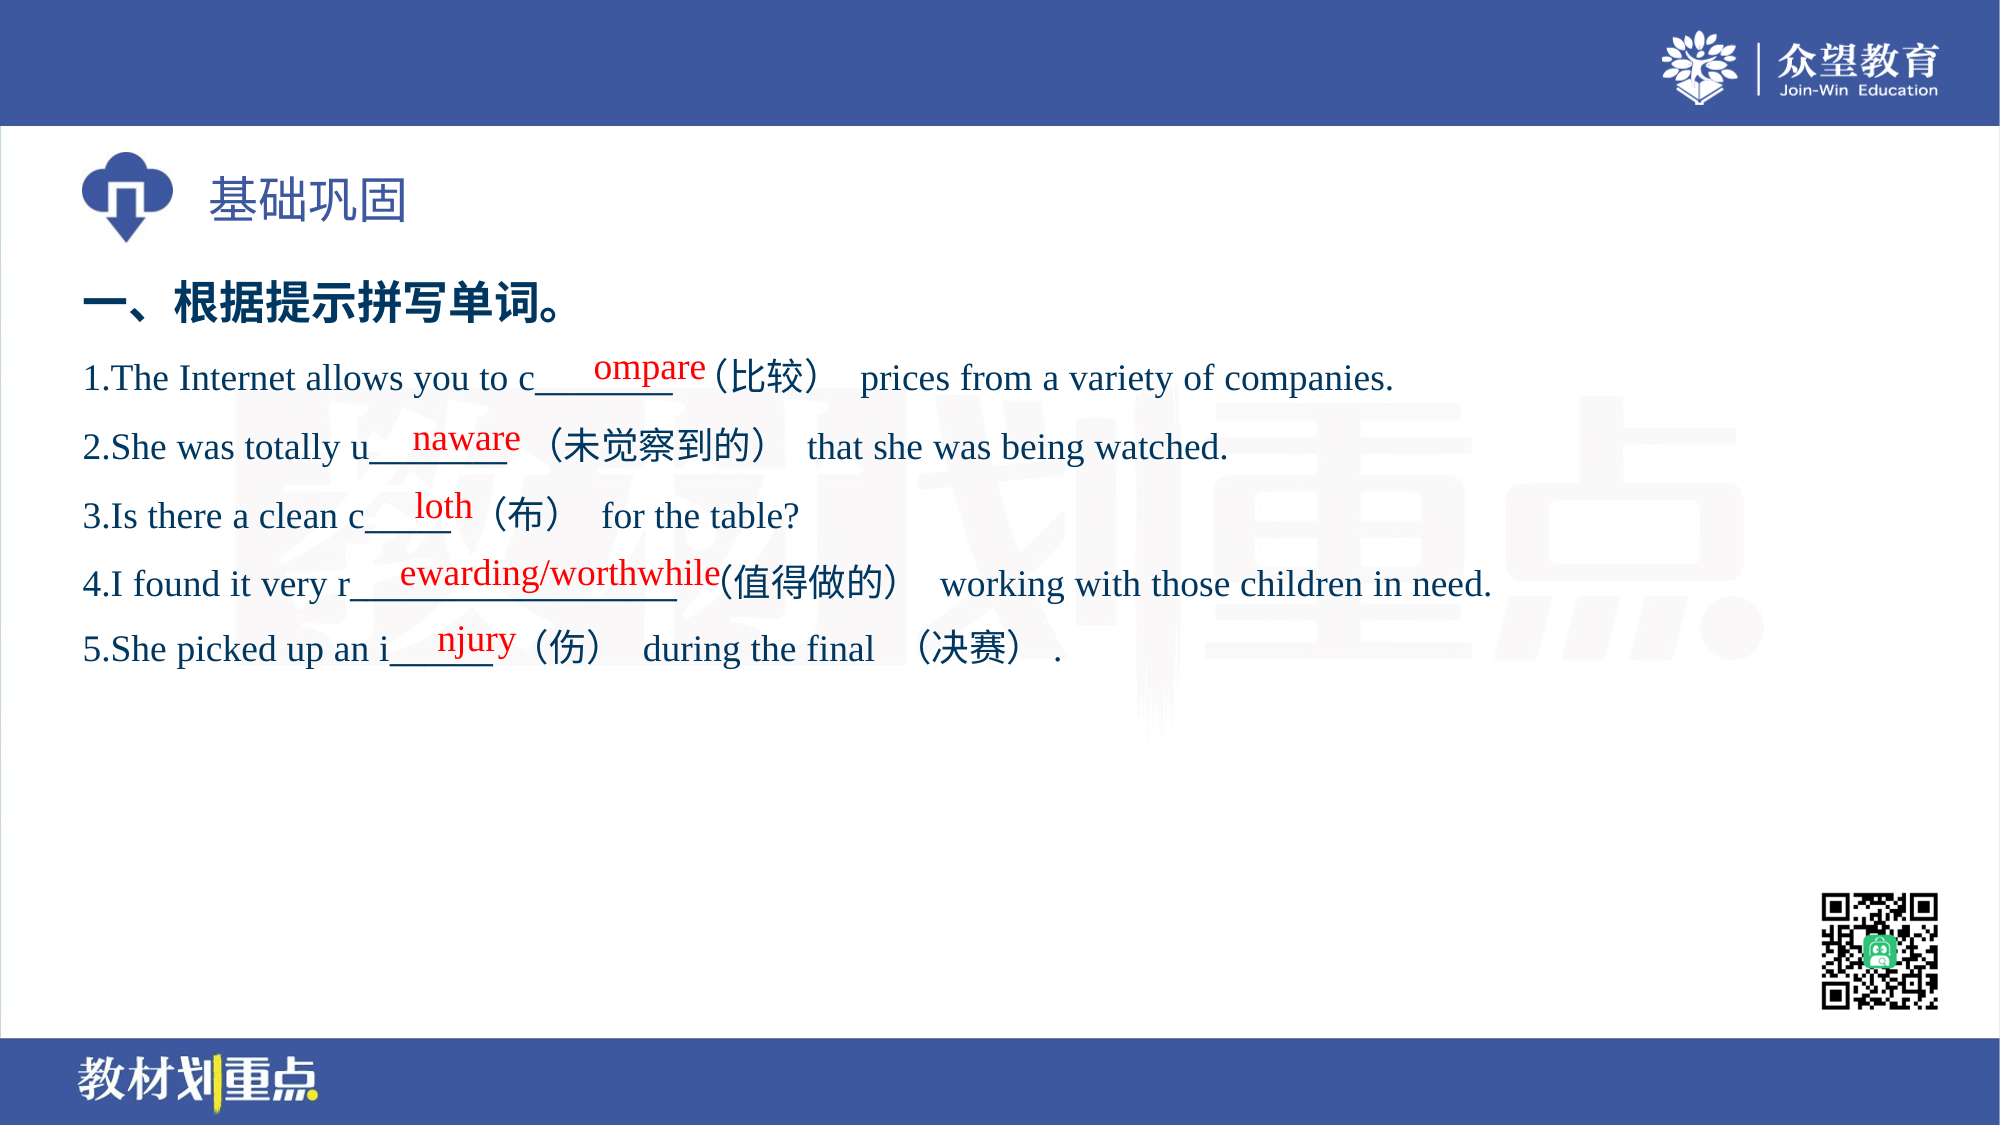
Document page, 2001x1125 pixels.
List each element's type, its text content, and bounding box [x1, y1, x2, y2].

text_box ompare [580, 322, 721, 381]
text_box loth [401, 461, 487, 520]
picture [0, 0, 2000, 1125]
text_box njury [423, 593, 531, 652]
text_box 一、根据提示拼写单词。 [82, 247, 1817, 329]
text_box ewarding/worthwhile [386, 528, 735, 587]
text_box 1.The Internet allows you to c________ （比较） prices from a variety of companies. 2.She was totally u________ （未觉察到的） that she was being watched. 3.Is there a clean c_____ （布） for the table? 4.I found it very r___________________ （值得做的） working with those children in need. 5.She picked up an i______ （伤） during the final （决赛）. [82, 329, 1817, 663]
text_box naware [399, 393, 535, 452]
